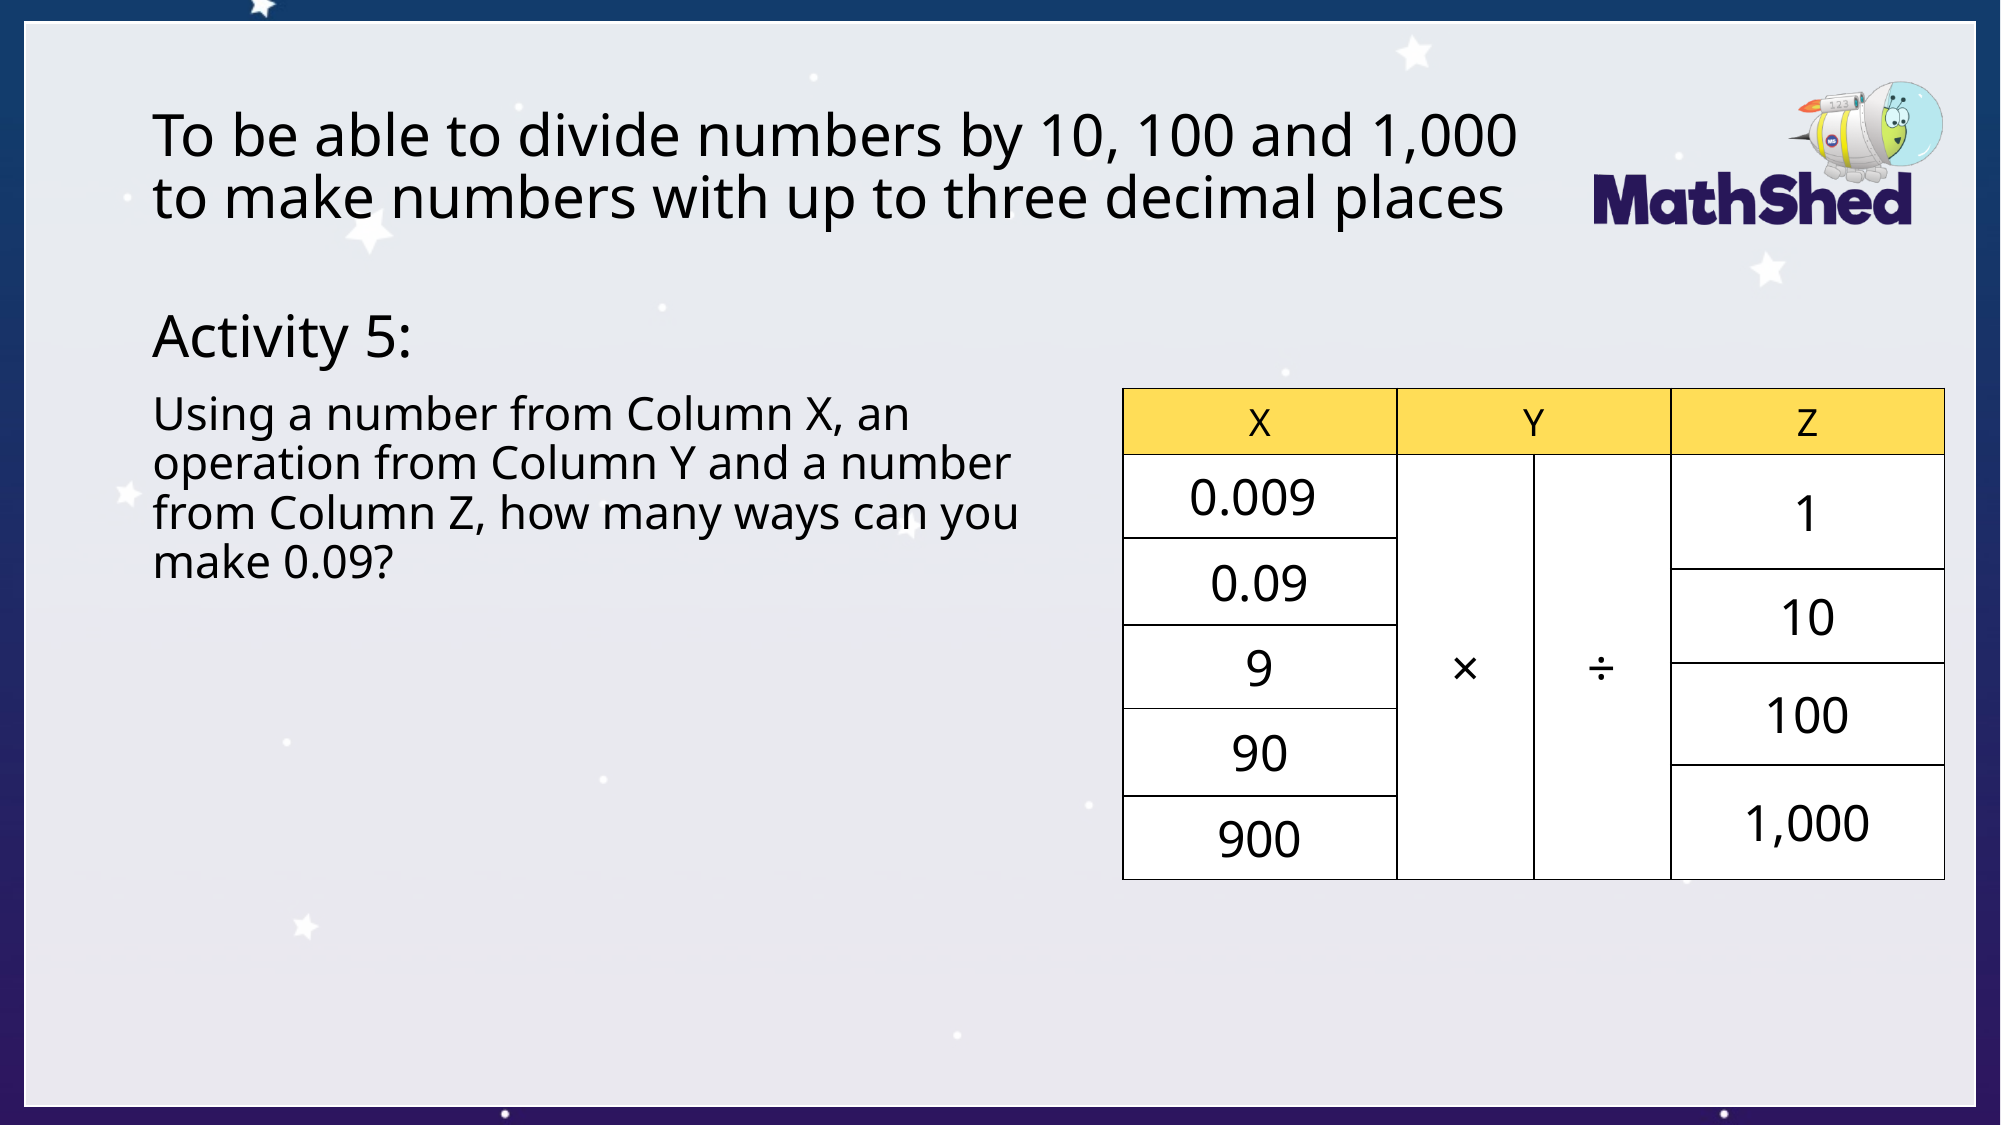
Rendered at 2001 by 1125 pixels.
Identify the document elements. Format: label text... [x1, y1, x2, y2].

title To be able to divide numbers by 10, 100 and 1,000 to make numbers with up to three decimal places [137, 59, 1578, 278]
table_cell 1 [1672, 455, 1944, 568]
table_cell 1,000 [1672, 766, 1944, 879]
table_cell 9 [1124, 626, 1396, 708]
picture [0, 0, 2001, 1125]
table_cell 10 [1672, 570, 1944, 662]
table_header Z [1672, 389, 1944, 454]
table_cell ÷ [1535, 455, 1670, 879]
table_cell 0.09 [1124, 539, 1396, 624]
table_cell 900 [1124, 797, 1396, 879]
table_cell 100 [1672, 664, 1944, 764]
table_cell 0.009 [1124, 455, 1396, 537]
table_cell × [1398, 455, 1533, 879]
table_cell 90 [1124, 709, 1396, 795]
list Activity 5: Using a number from Column X, an operation from Column Y and a number from Column Z, how many ways can you make 0.09? [137, 299, 1077, 1014]
table_header Y [1398, 389, 1670, 454]
table_header X [1124, 389, 1396, 454]
